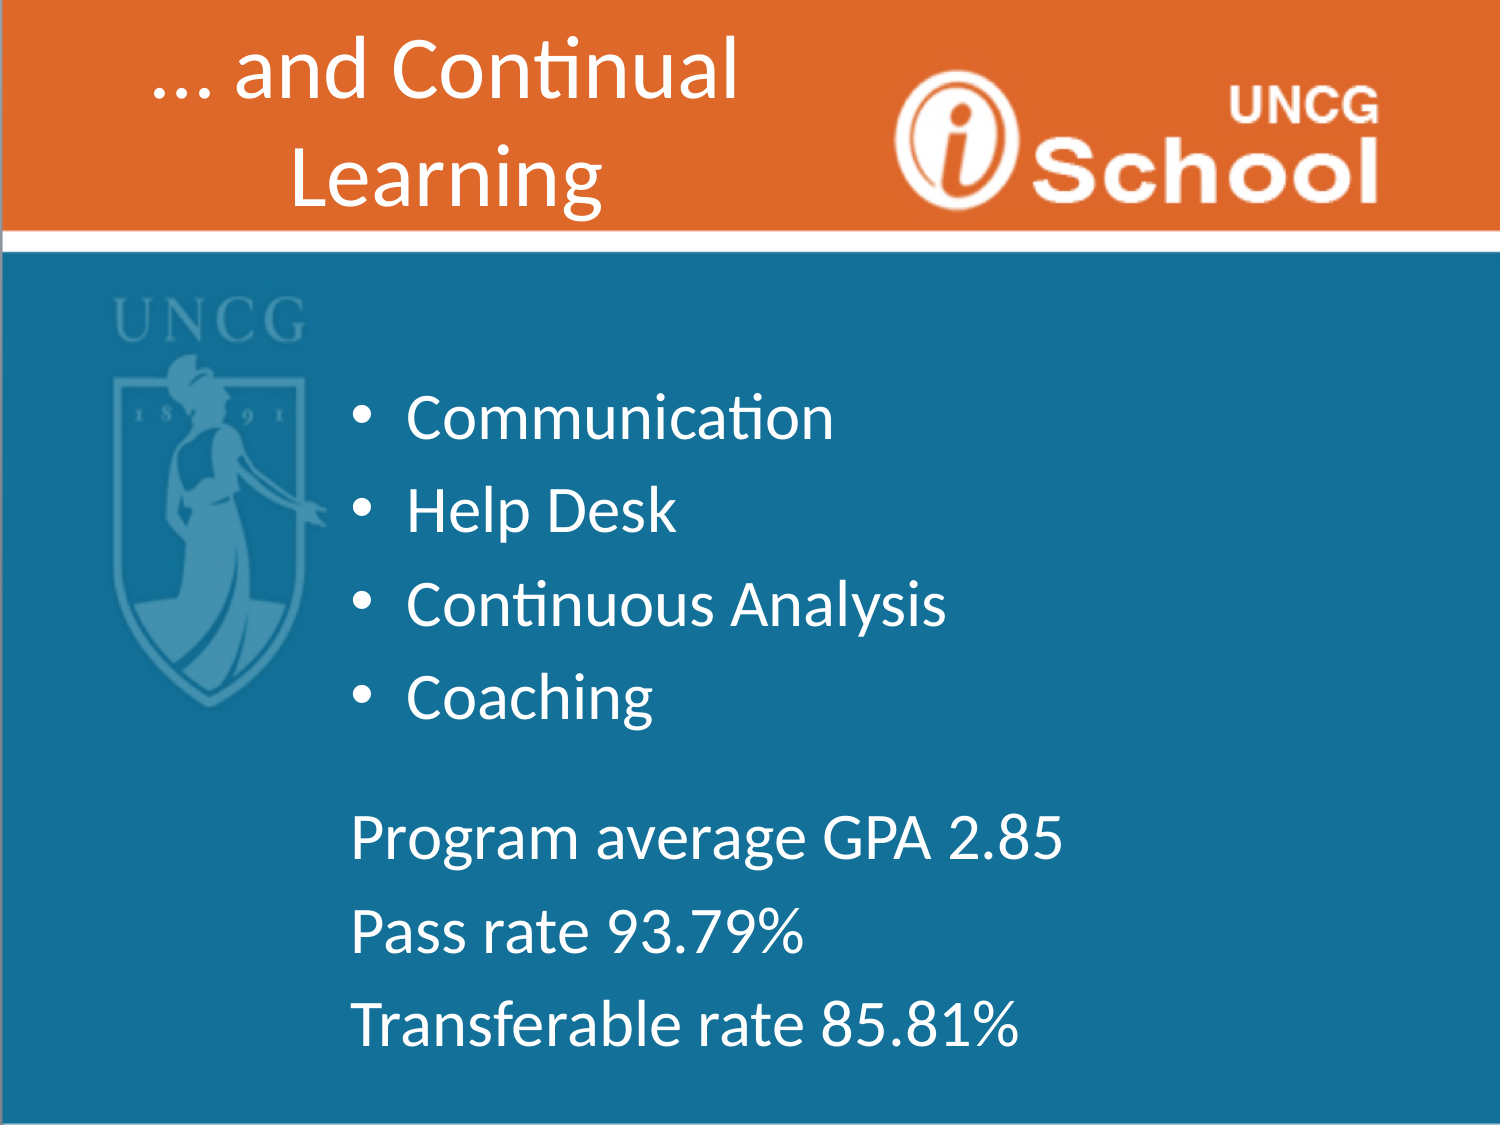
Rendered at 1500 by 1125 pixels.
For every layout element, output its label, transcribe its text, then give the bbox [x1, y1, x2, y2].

title … and Continual Learning [0, 0, 893, 233]
picture [0, 0, 1500, 1125]
list Communication Help Desk Continuous Analysis Coaching Program average GPA 2.85 Pass rate 93.79% Transferable rate 85.81% [335, 365, 1500, 1108]
